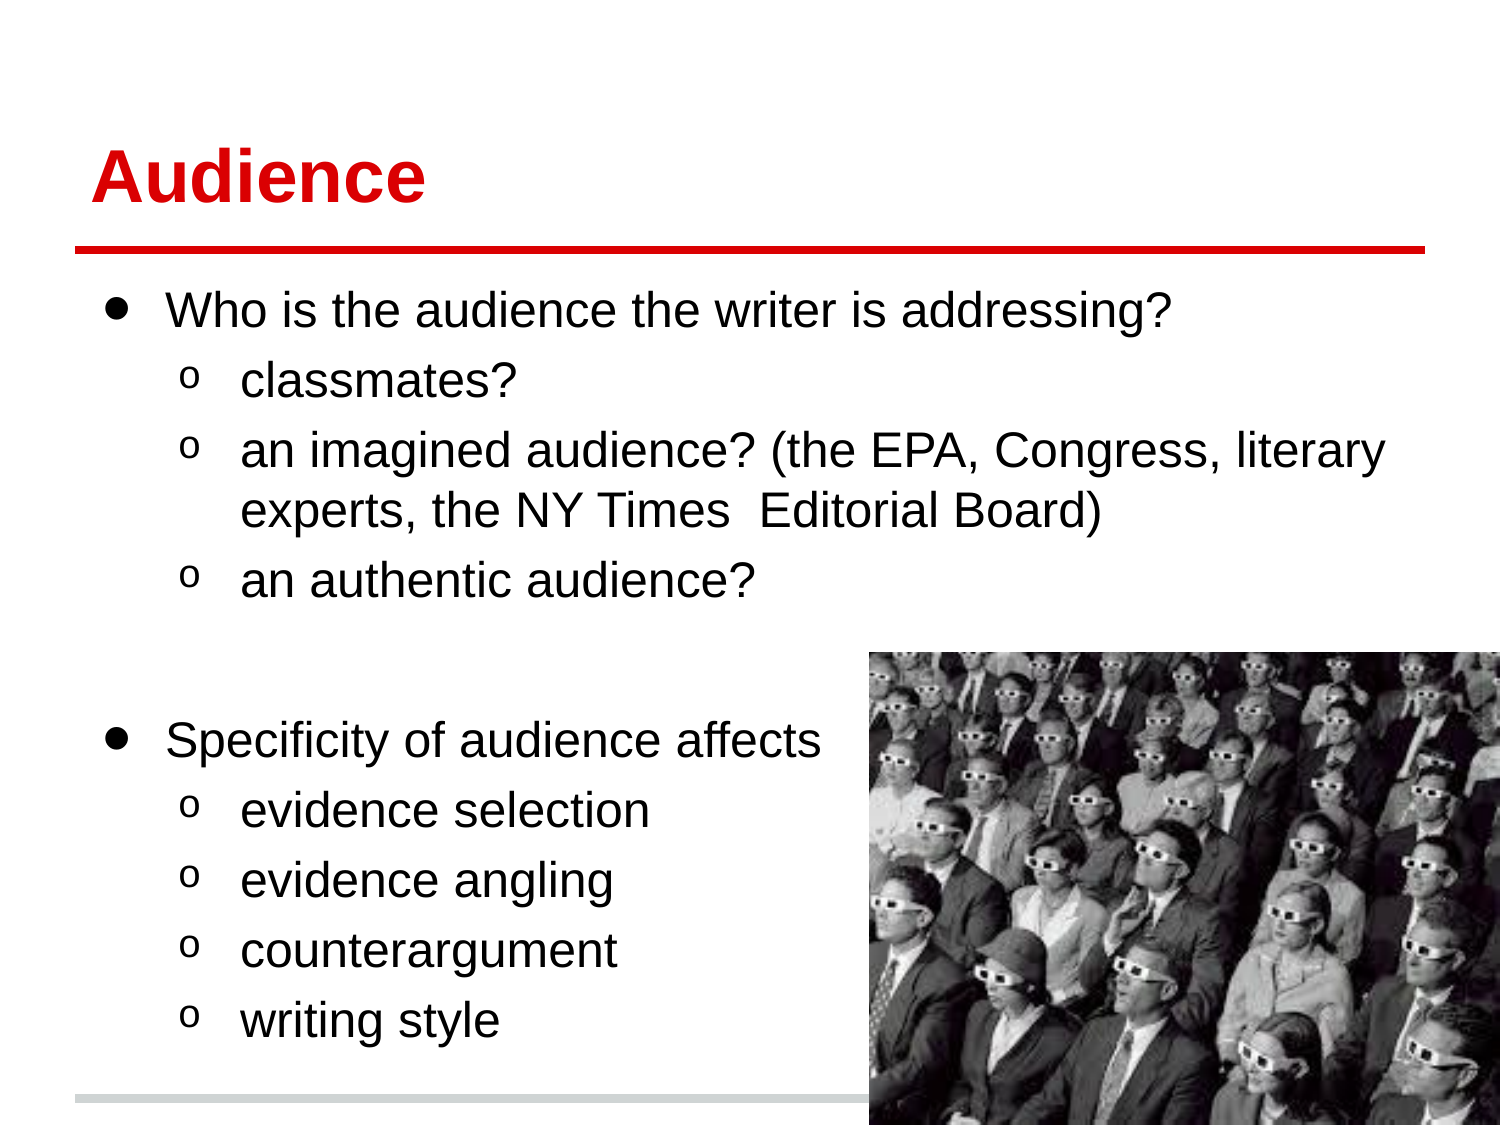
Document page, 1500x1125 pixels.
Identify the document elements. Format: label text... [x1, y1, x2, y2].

list Who is the audience the writer is addressing? classmates? an imagined audience? (the EPA, Congress, literary experts, the NY Times Editorial Board) an authentic audience? Specificity of audience affects evidence selection evidence angling counterargument writing style [75, 262, 1425, 1078]
picture [869, 651, 1500, 1125]
title Audience [75, 45, 1425, 233]
